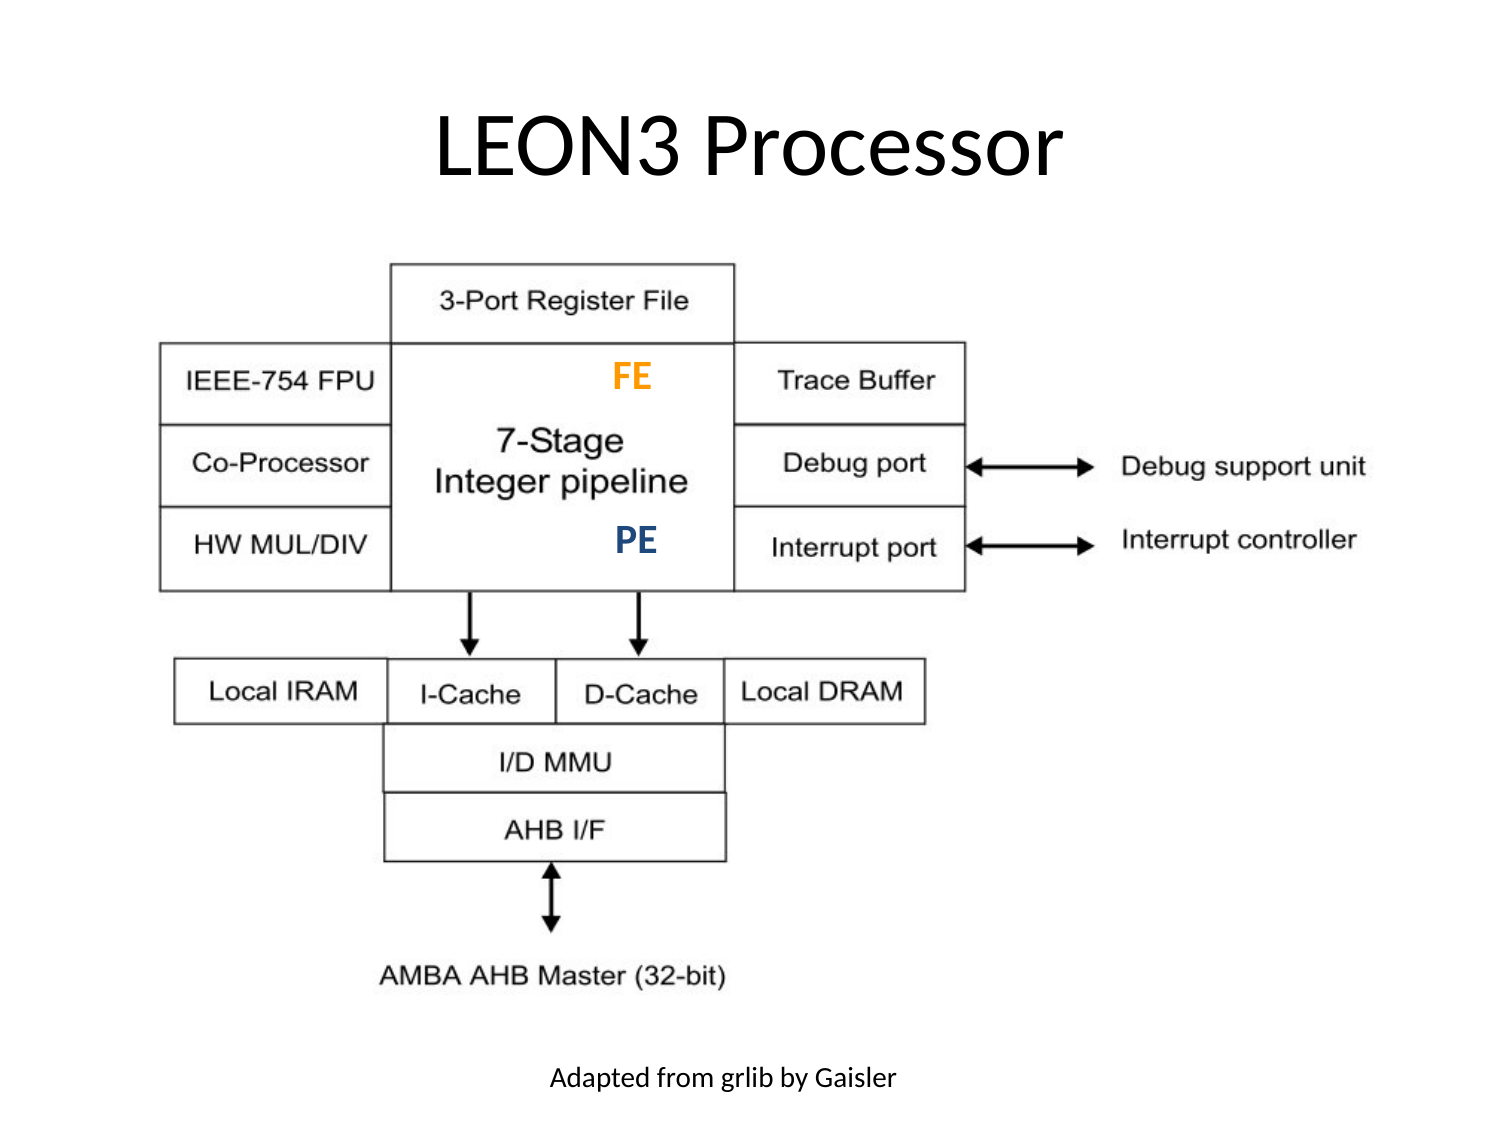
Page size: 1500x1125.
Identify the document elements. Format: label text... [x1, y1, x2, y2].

text_box Adapted from grlib by Gaisler [534, 1051, 913, 1101]
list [123, 232, 1400, 1022]
title LEON3 Processor [75, 45, 1425, 233]
